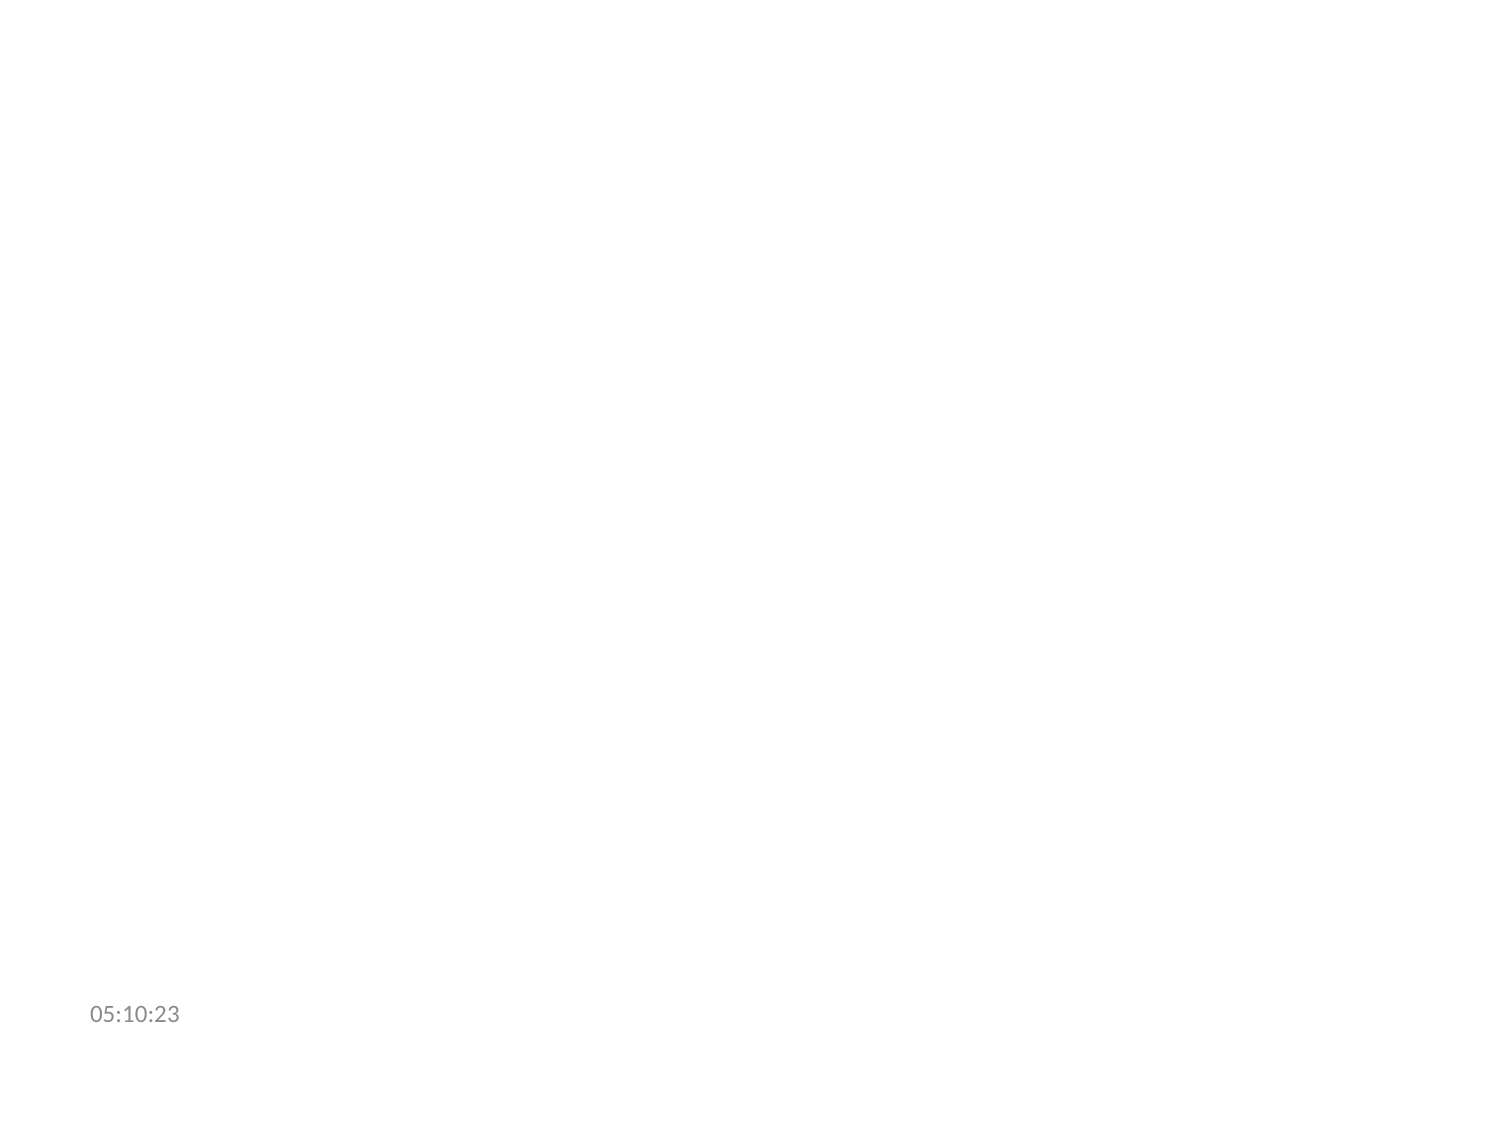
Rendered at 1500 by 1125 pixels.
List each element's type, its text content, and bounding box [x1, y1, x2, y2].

text_box 15:35:09 [75, 982, 425, 1043]
